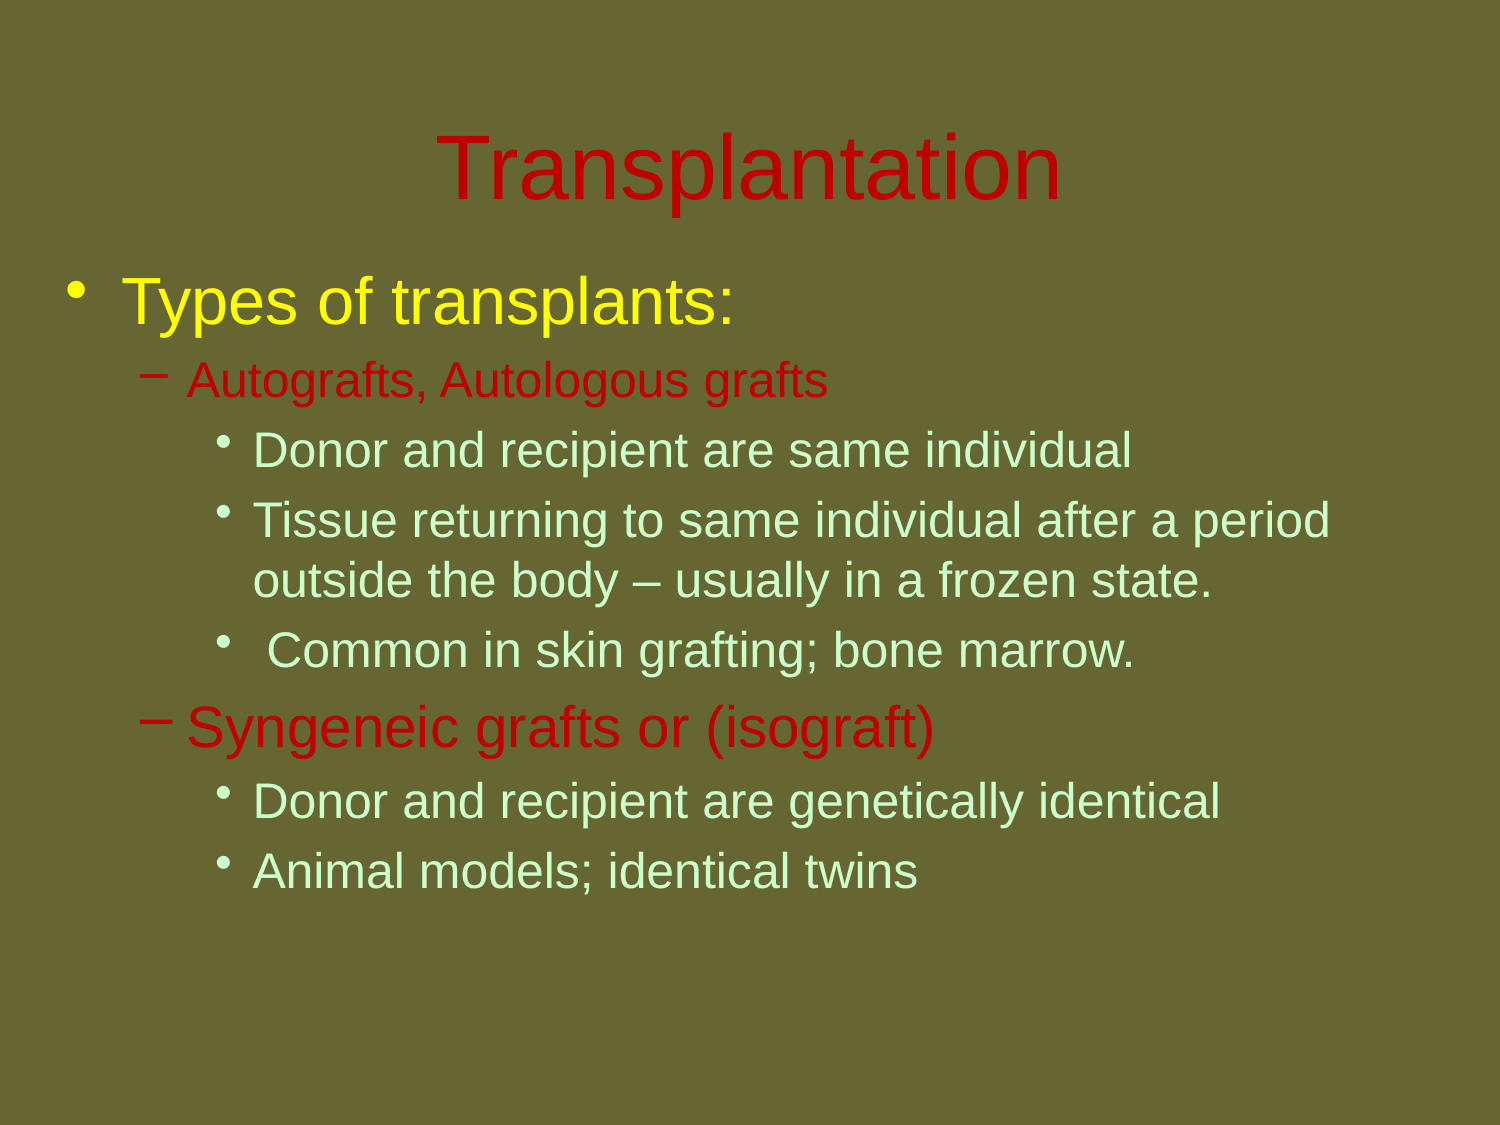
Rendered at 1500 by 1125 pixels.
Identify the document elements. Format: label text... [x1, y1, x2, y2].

title Transplantation [112, 62, 1388, 249]
list Types of transplants: Autografts, Autologous grafts Donor and recipient are same individual Tissue returning to same individual after a period outside the body – usually in a frozen state. Common in skin grafting; bone marrow. Syngeneic grafts or (isograft) Donor and recipient are genetically identical Animal models; identical twins [49, 249, 1451, 1088]
